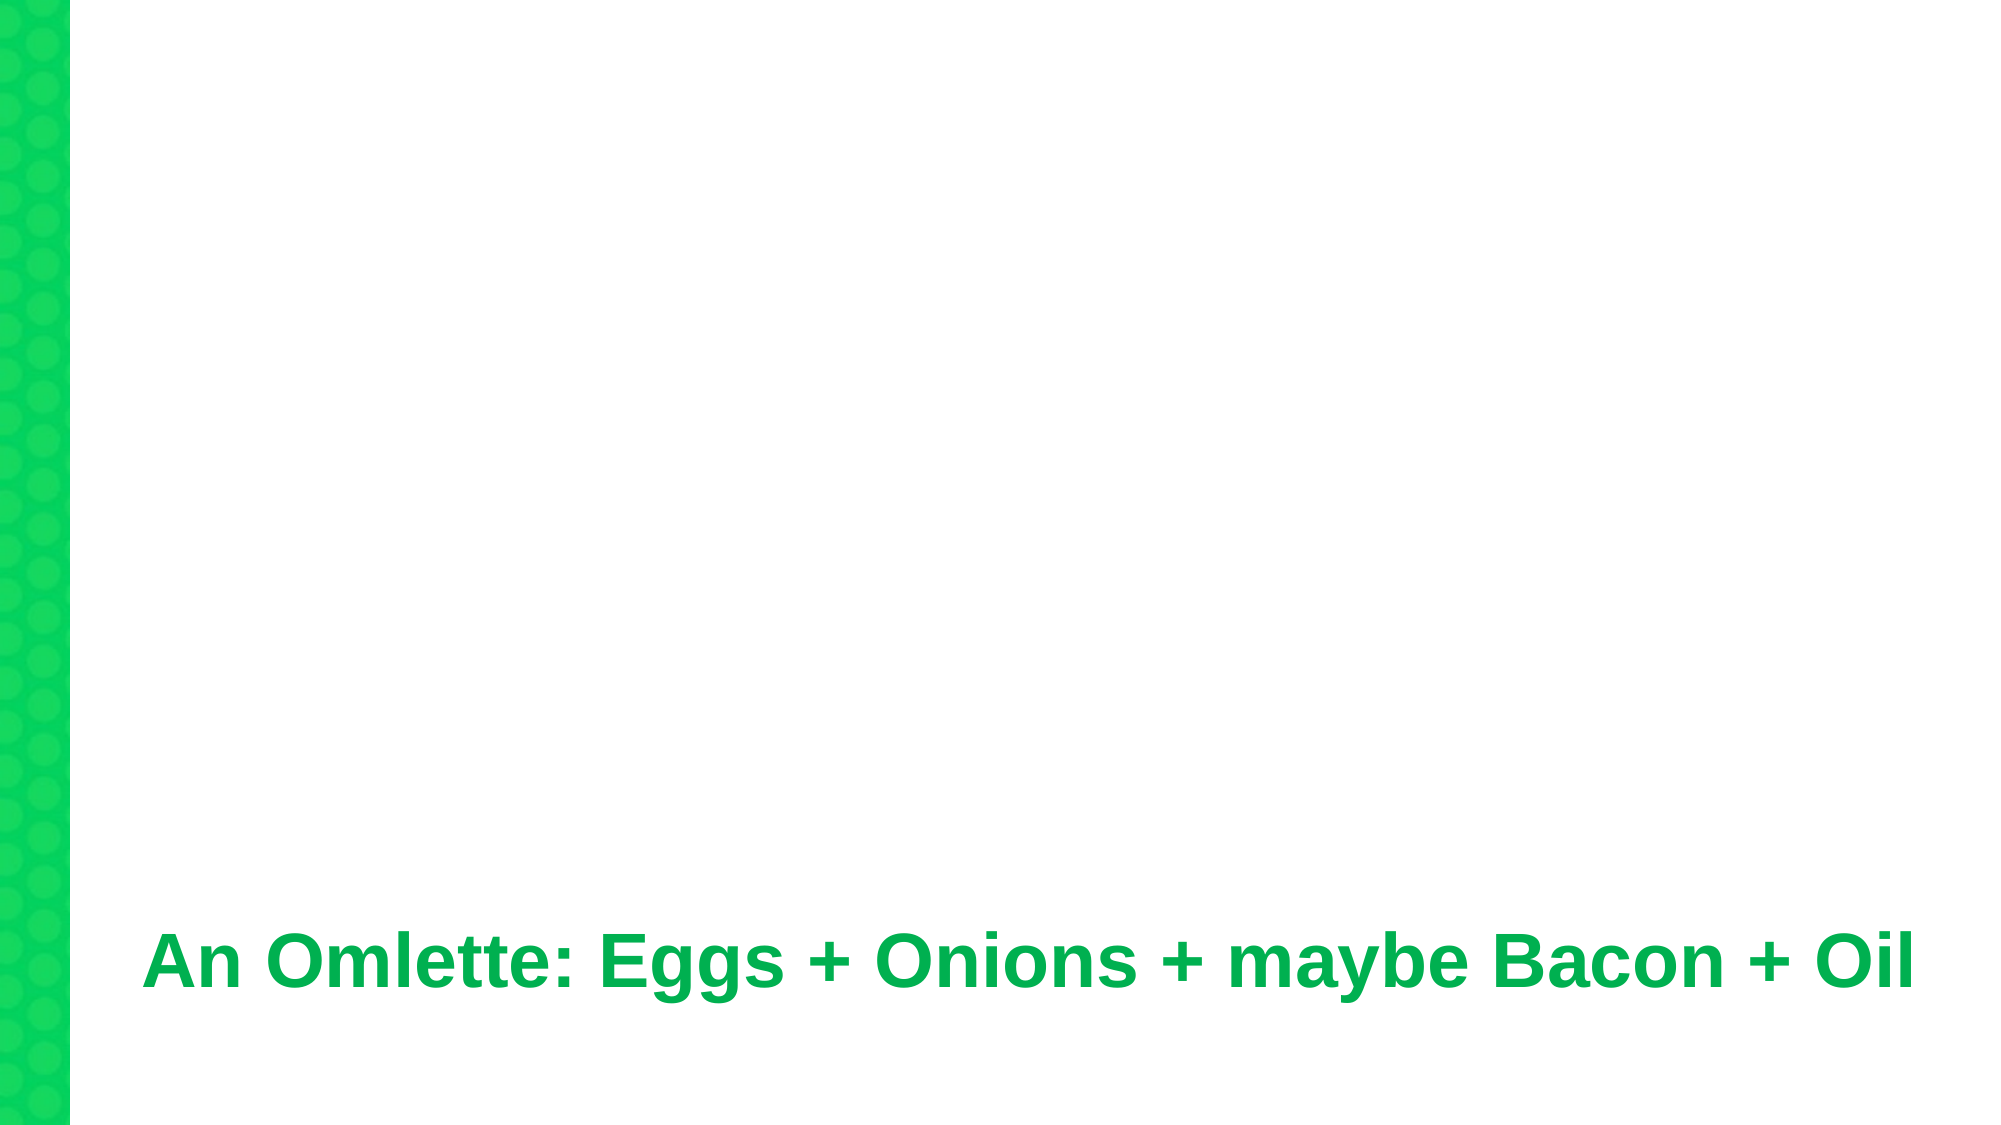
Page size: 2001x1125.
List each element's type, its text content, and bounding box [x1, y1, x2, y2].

text_box An Omlette: Eggs + Onions + maybe Bacon + Oil [126, 903, 986, 967]
picture [0, 0, 70, 1125]
